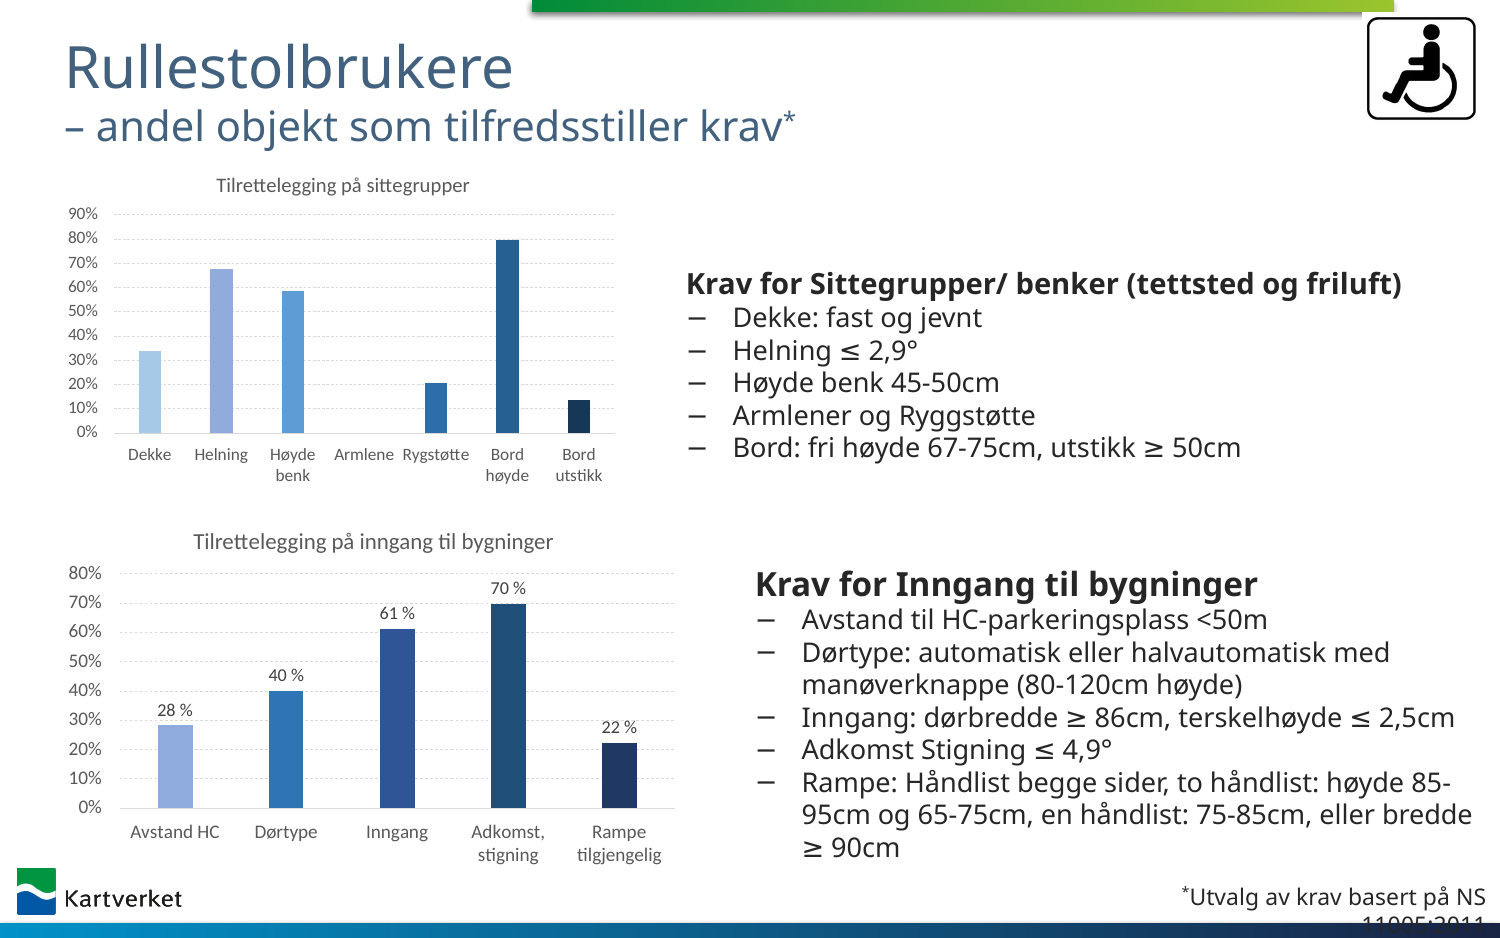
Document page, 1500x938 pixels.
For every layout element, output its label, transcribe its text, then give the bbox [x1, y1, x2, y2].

text_box Krav for Inngang til bygninger Avstand til HC-parkeringsplass <50m Dørtype: automatisk eller halvautomatisk med manøverknappe (80-120cm høyde) Inngang: dørbredde ≥ 86cm, terskelhøyde ≤ 2,5cm Adkomst Stigning ≤ 4,9° Rampe: Håndlist begge sider, to håndlist: høyde 85-95cm og 65-75cm, en håndlist: 75-85cm, eller bredde ≥ 90cm [740, 555, 1491, 870]
text_box Rullestolbrukere – andel objekt som tilfredsstiller krav* [49, 25, 1431, 158]
text_box *Utvalg av krav basert på NS 11005:2011 [1068, 873, 1500, 938]
picture [1362, 12, 1481, 126]
picture [62, 166, 625, 492]
text_box Krav for Sittegrupper/ benker (tettsted og friluft) Dekke: fast og jevnt Helning ≤ 2,9° Høyde benk 45-50cm Armlener og Ryggstøtte Bord: fri høyde 67-75cm, utstikk ≥ 50cm [670, 258, 1418, 471]
picture [62, 520, 686, 874]
